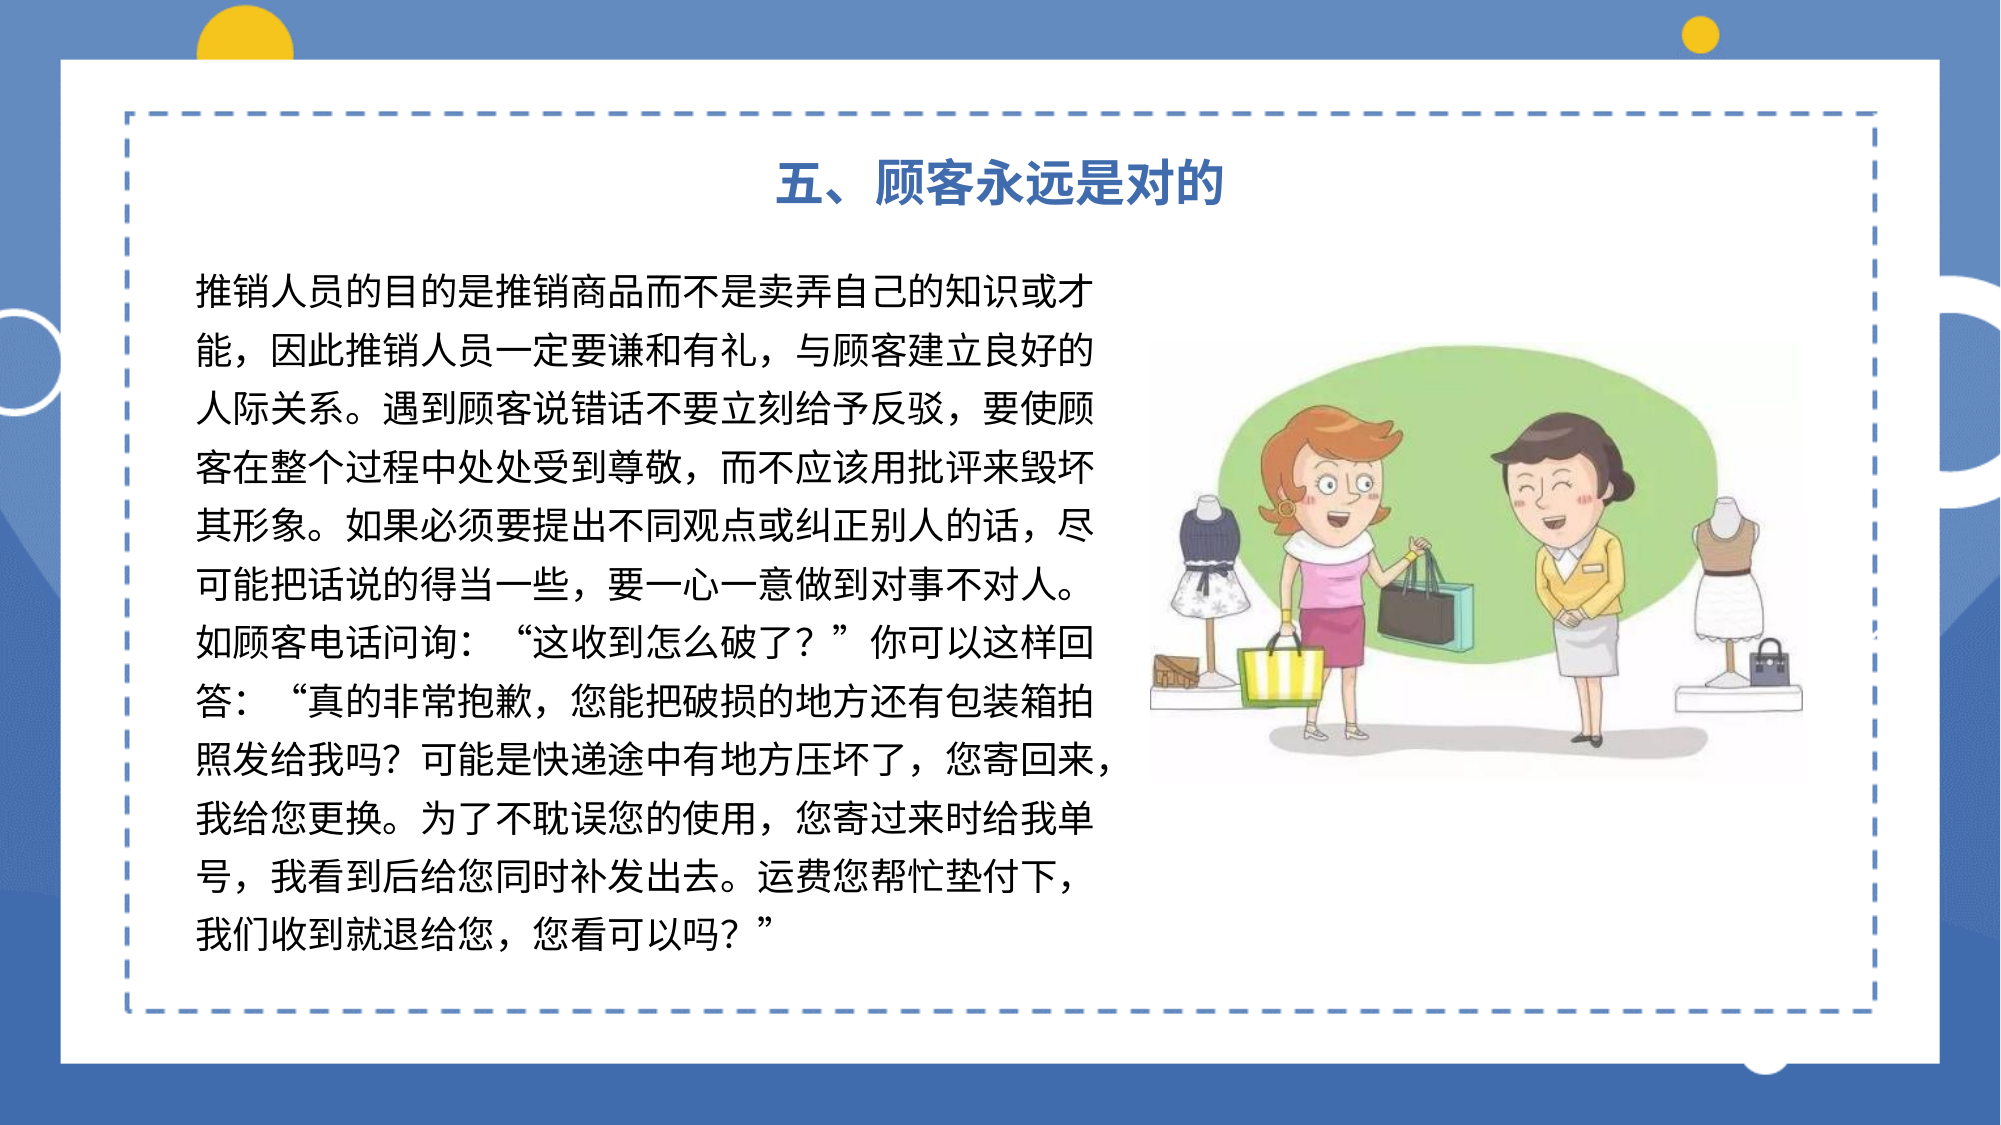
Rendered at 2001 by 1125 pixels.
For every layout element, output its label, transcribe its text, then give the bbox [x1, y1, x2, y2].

text_box 推销人员的目的是推销商品而不是卖弄自己的知识或才能，因此推销人员一定要谦和有礼，与顾客建立良好的人际关系。遇到顾客说错话不要立刻给予反驳，要使顾客在整个过程中处处受到尊敬，而不应该用批评来毁坏其形象。如果必须要提出不同观点或纠正别人的话，尽可能把话说的得当一些，要一心一意做到对事不对人。如顾客电话问询：“这收到怎么破了？”你可以这样回答：“真的非常抱歉，您能把破损的地方还有包装箱拍照发给我吗？可能是快递途中有地方压坏了，您寄回来，我给您更换。为了不耽误您的使用，您寄过来时给我单号，我看到后给您同时补发出去。运费您帮忙垫付下，我们收到就退给您，您看可以吗？” [180, 247, 1118, 964]
text_box 五、顾客永远是对的 [760, 144, 1240, 220]
picture [0, 0, 2001, 1125]
